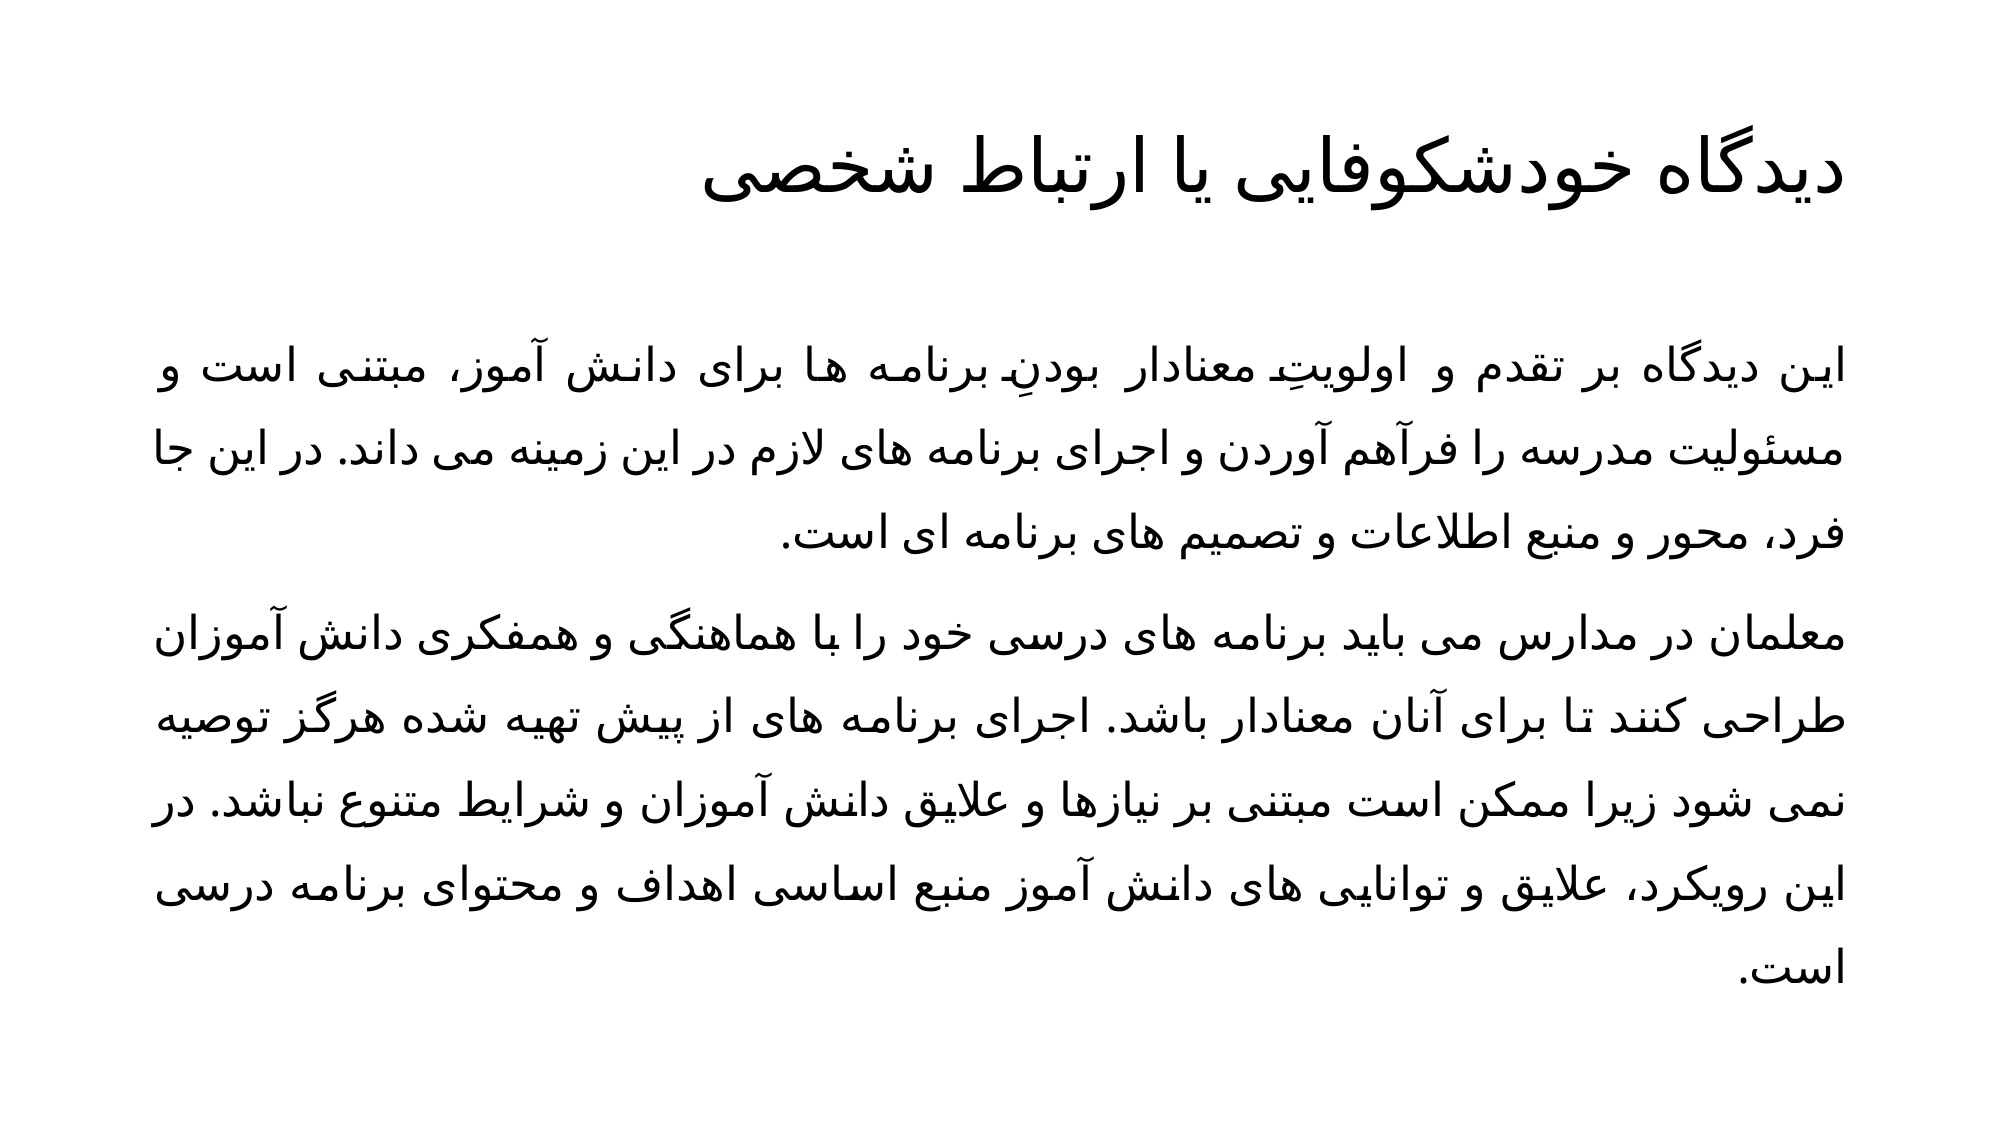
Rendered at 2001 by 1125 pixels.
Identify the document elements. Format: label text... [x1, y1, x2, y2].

list این دیدگاه بر تقدم و اولویتِ معنادار بودنِ برنامه ها برای دانش آموز، مبتنی است و مسئولیت مدرسه را فرآهم آوردن و اجرای برنامه های لازم در این زمینه می داند. در این جا فرد، محور و منبع اطلاعات و تصمیم های برنامه ای است. معلمان در مدارس می باید برنامه های درسی خود را با هماهنگی و همفکری دانش آموزان طراحی کنند تا برای آنان معنادار باشد. اجرای برنامه های از پیش تهیه شده هرگز توصیه نمی شود زیرا ممکن است مبتنی بر نیازها و علایق دانش آموزان و شرایط متنوع نباشد. در این رویکرد، علایق و توانایی های دانش آموز منبع اساسی اهداف و محتوای برنامه درسی است. [137, 299, 1863, 1014]
title دیدگاه خودشکوفایی یا ارتباط شخصی [137, 59, 1863, 278]
